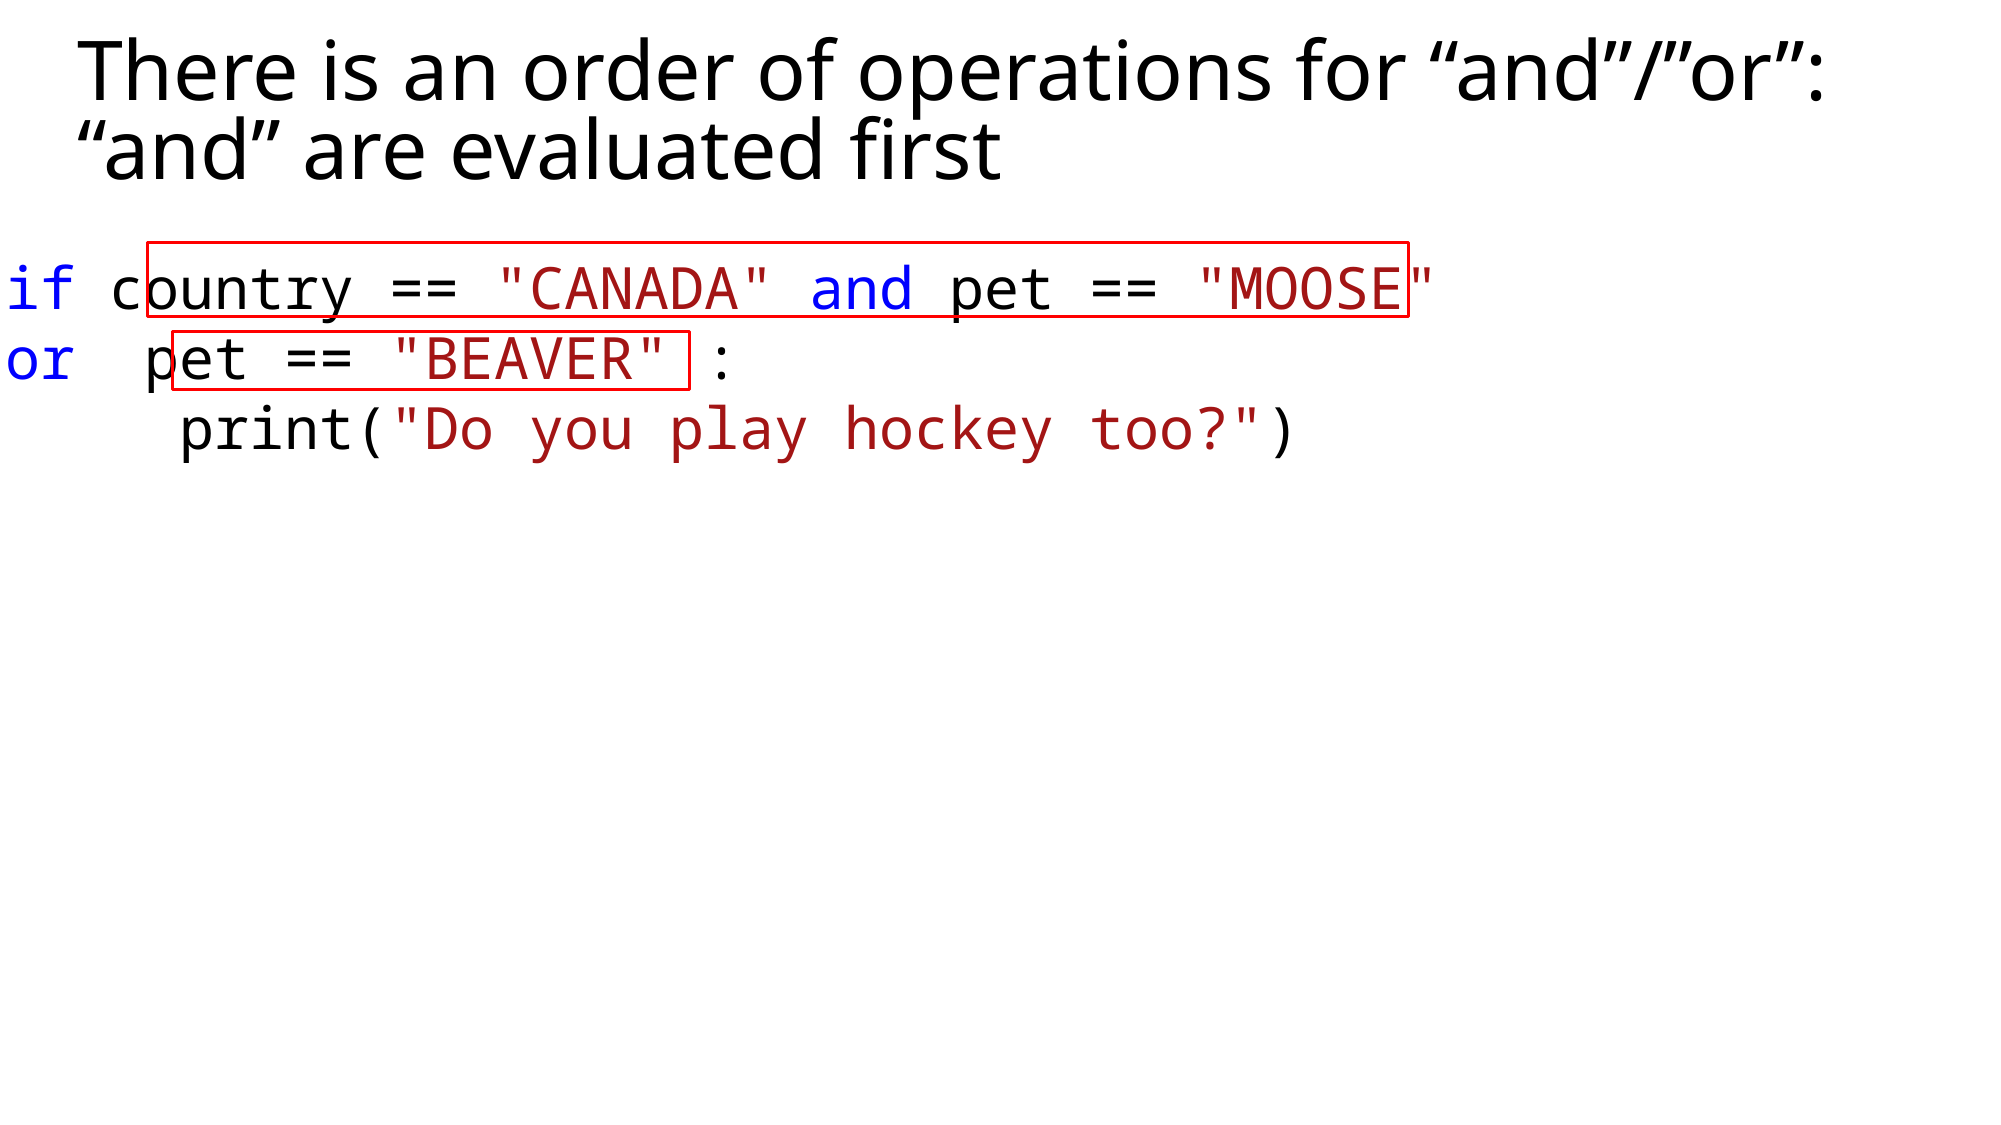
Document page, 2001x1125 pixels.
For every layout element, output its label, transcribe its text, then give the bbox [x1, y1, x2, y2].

title There is an order of operations for “and”/”or”: “and” are evaluated first [62, 29, 1953, 205]
text_box if country == "CANADA" and pet == "MOOSE" or pet == "BEAVER" : print("Do you play hockey too?") [0, 243, 1490, 469]
text_box [171, 329, 692, 392]
text_box [146, 241, 1410, 319]
